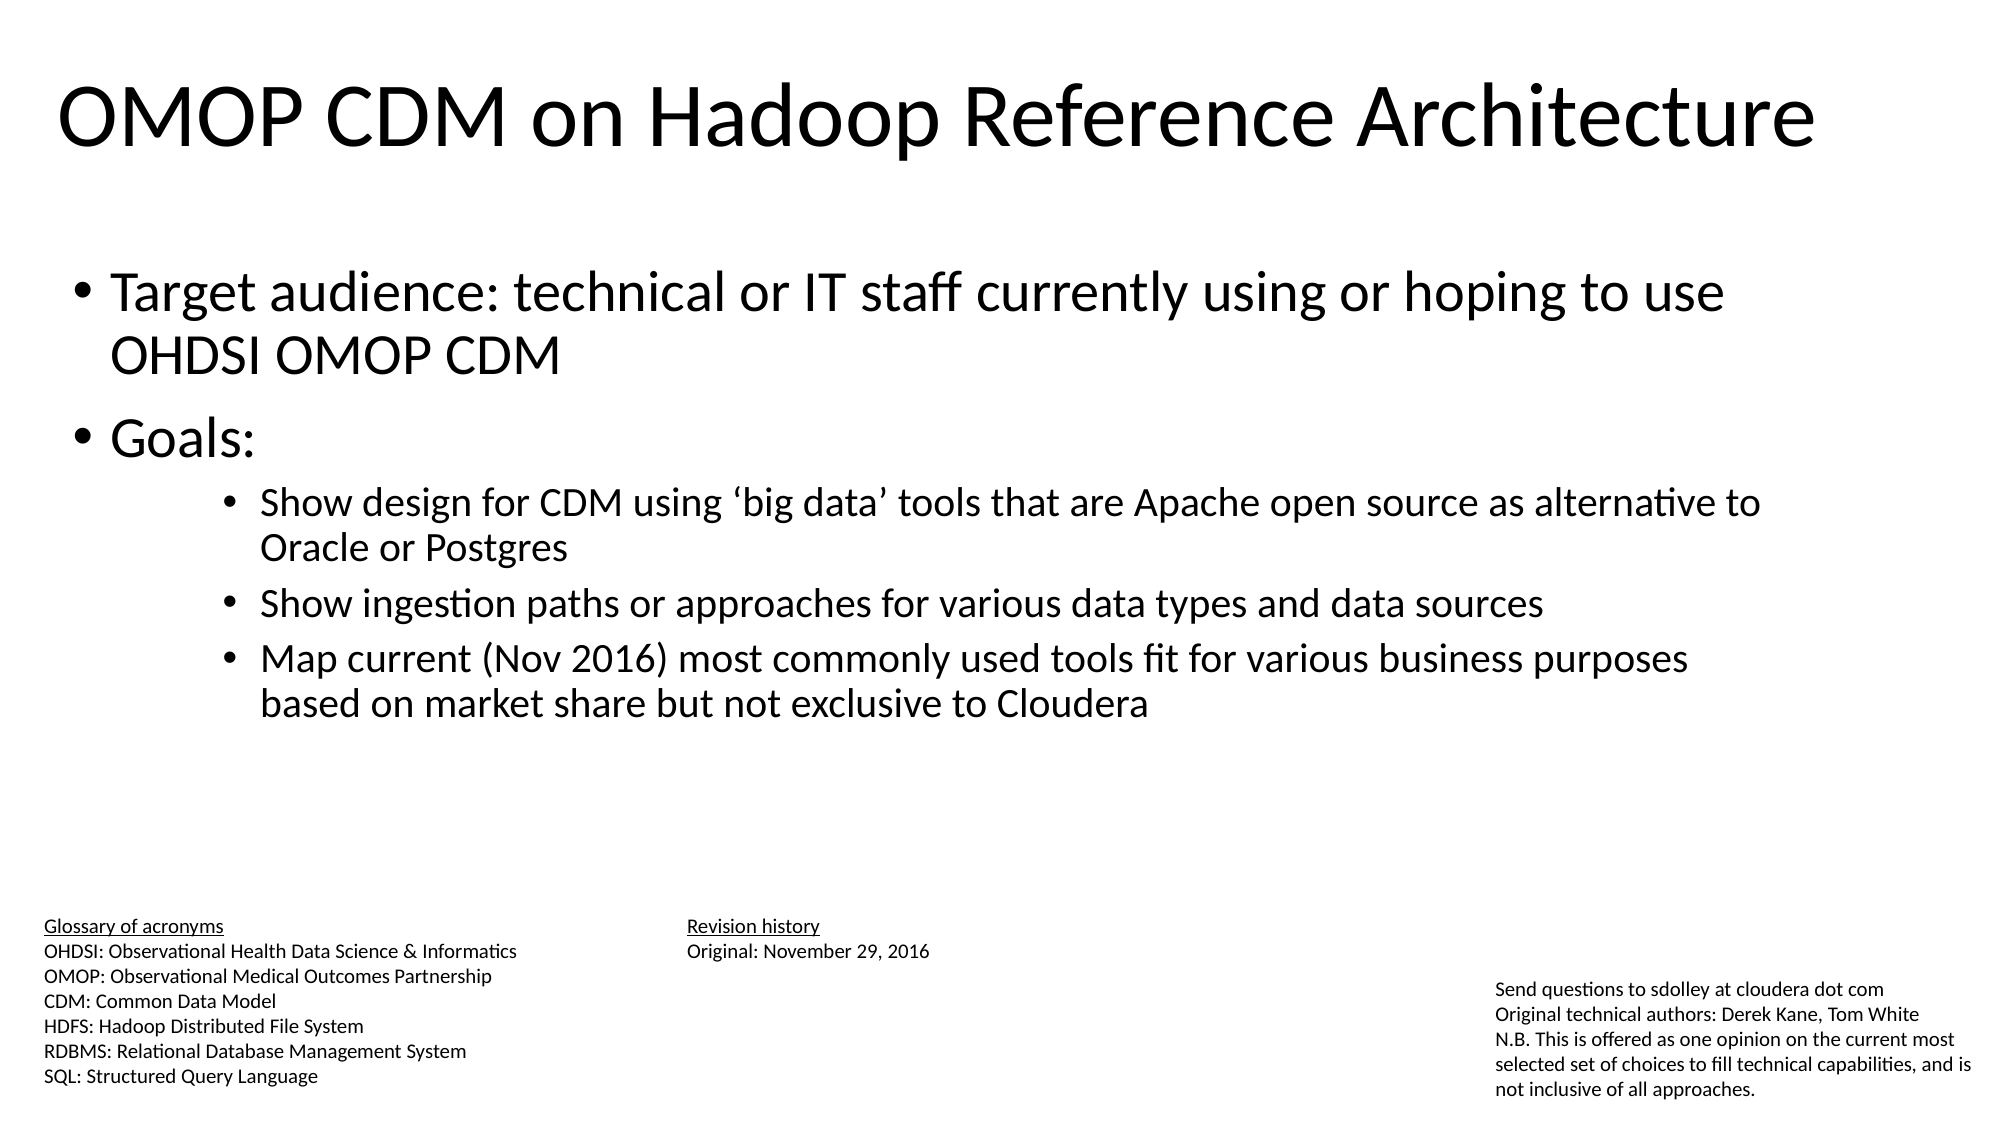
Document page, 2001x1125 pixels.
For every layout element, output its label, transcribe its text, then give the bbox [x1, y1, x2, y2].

text_box Send questions to sdolley at cloudera dot com Original technical authors: Derek Kane, Tom White N.B. This is offered as one opinion on the current most selected set of choices to fill technical capabilities, and is not inclusive of all approaches. [1480, 968, 2000, 1108]
text_box Revision history Original: November 29, 2016 [672, 905, 1192, 970]
text_box OMOP CDM on Hadoop Reference Architecture [43, 47, 1890, 173]
text_box Glossary of acronyms OHDSI: Observational Health Data Science & Informatics OMOP: Observational Medical Outcomes Partnership CDM: Common Data Model HDFS: Hadoop Distributed File System RDBMS: Relational Database Management System SQL: Structured Query Language [29, 905, 549, 1095]
list Target audience: technical or IT staff currently using or hoping to use OHDSI OMOP CDM Goals: Show design for CDM using ‘big data’ tools that are Apache open source as alternative to Oracle or Postgres Show ingestion paths or approaches for various data types and data sources Map current (Nov 2016) most commonly used tools fit for various business purposes based on market share but not exclusive to Cloudera [57, 253, 1783, 769]
